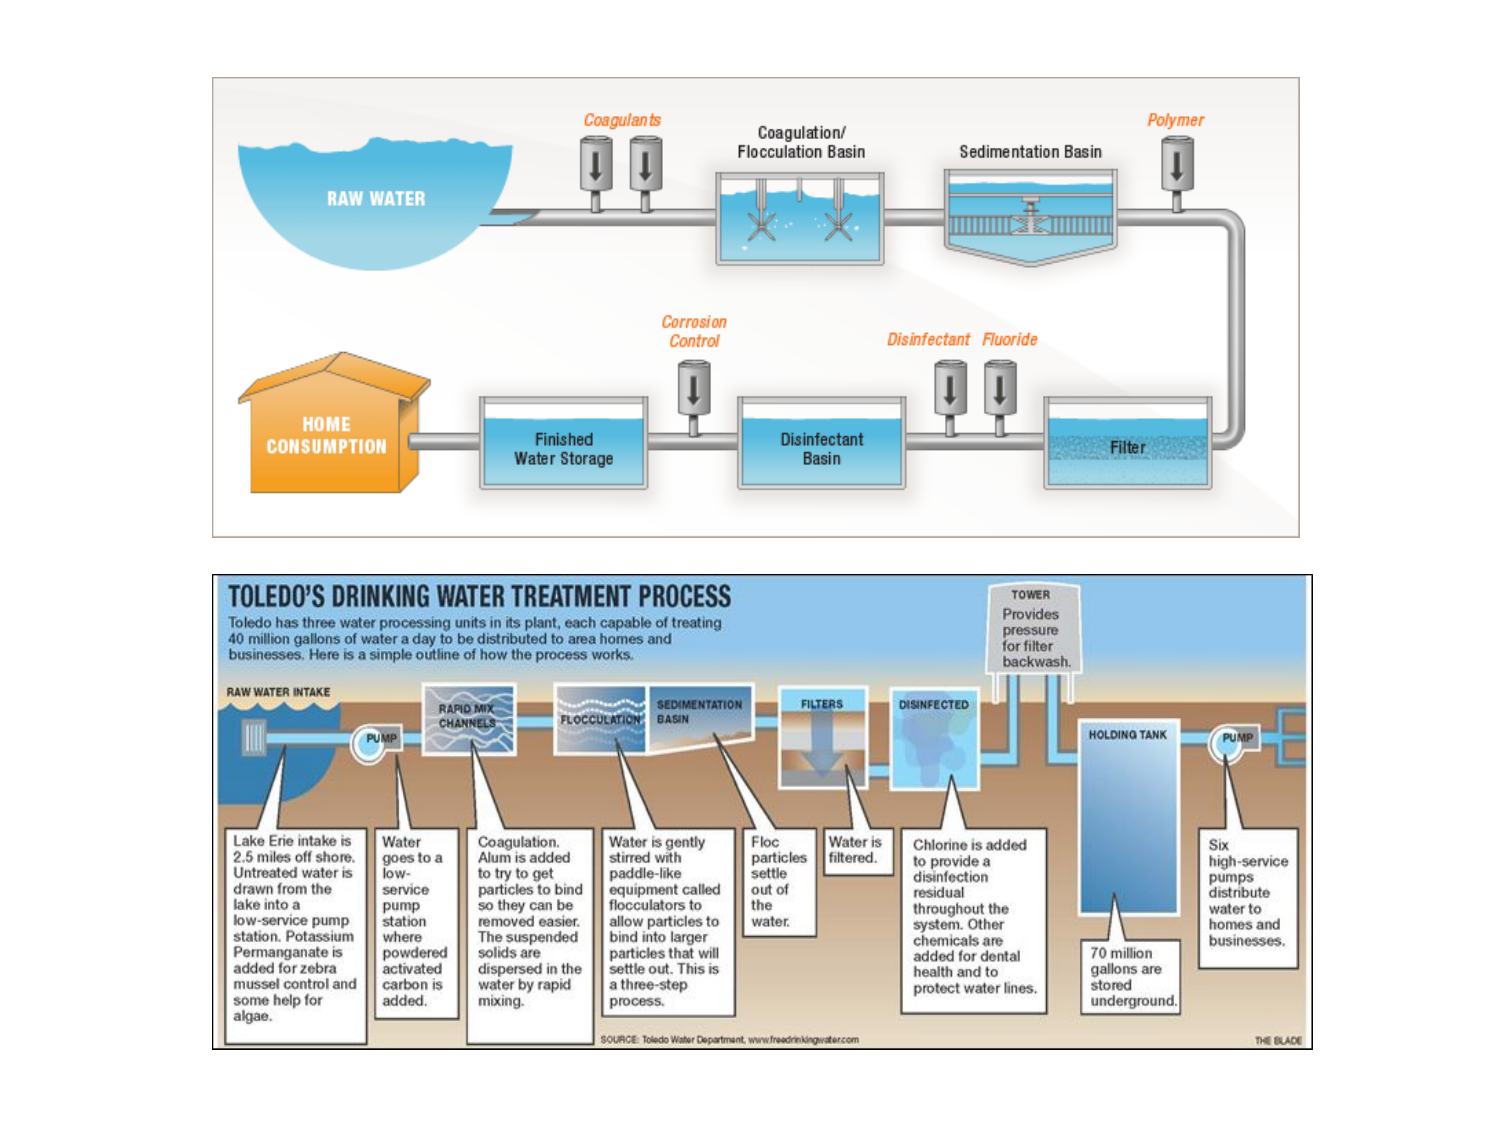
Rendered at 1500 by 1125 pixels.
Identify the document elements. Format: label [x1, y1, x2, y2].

picture [212, 76, 1301, 538]
picture [212, 574, 1313, 1051]
